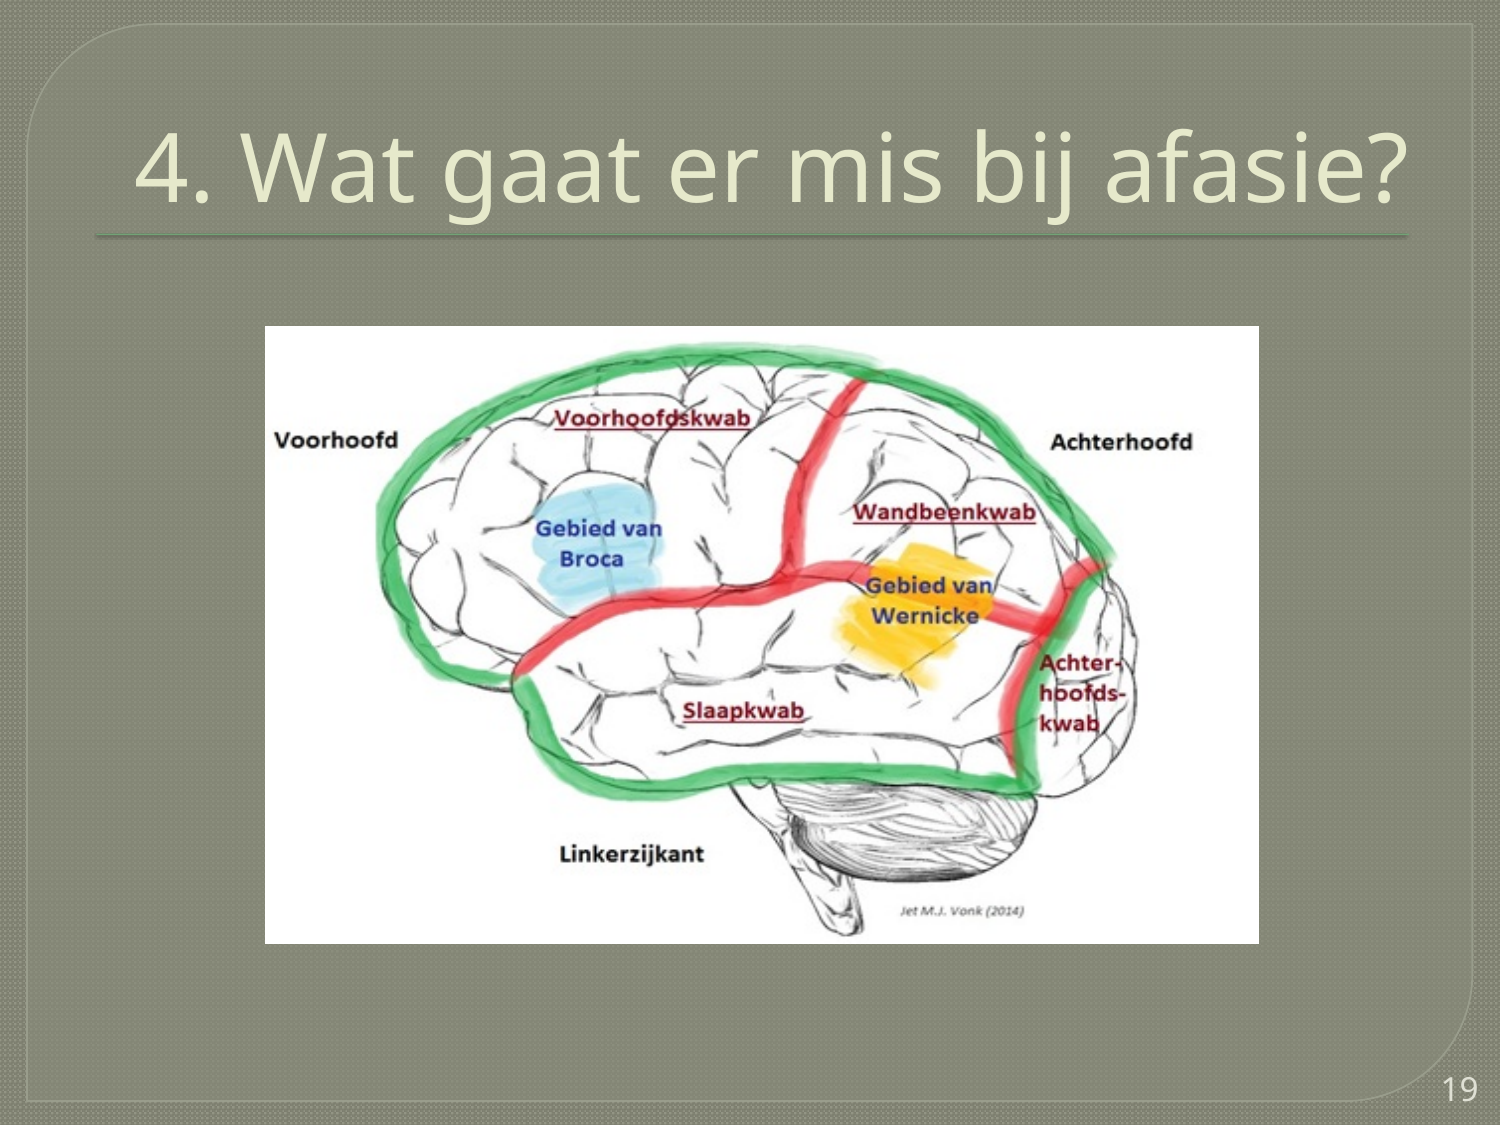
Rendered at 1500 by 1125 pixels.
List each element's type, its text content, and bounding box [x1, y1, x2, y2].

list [265, 326, 1259, 945]
slide_number 19 [1417, 1068, 1494, 1114]
title 4. Wat gaat er mis bij afasie? [75, 41, 1425, 230]
